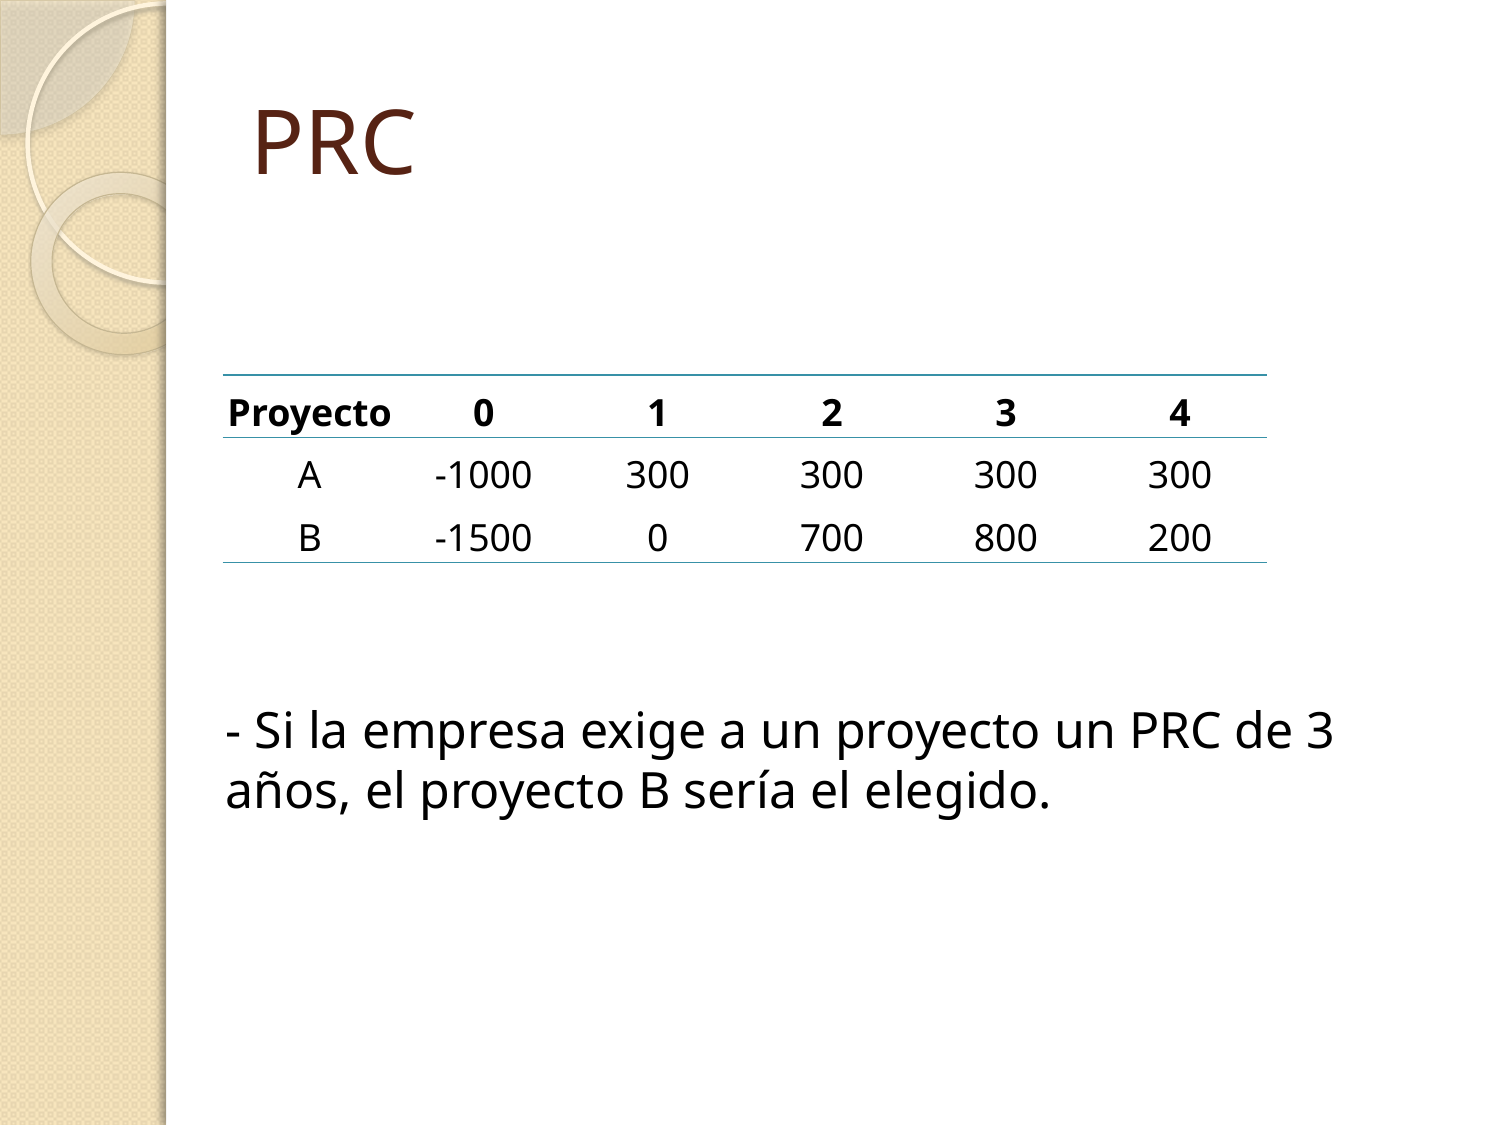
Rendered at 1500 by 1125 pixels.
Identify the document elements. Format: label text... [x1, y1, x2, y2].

table_header Proyecto [223, 376, 397, 437]
table_cell -1500 [397, 500, 571, 562]
table_cell A [223, 438, 397, 500]
table_header 4 [1093, 376, 1267, 437]
table_cell 200 [1093, 500, 1267, 562]
table_header 0 [397, 376, 571, 437]
table_cell -1000 [397, 438, 571, 500]
table_cell 300 [919, 438, 1093, 500]
table_cell 800 [919, 500, 1093, 562]
table_header 3 [919, 376, 1093, 437]
title PRC [235, 45, 1466, 233]
table_cell 700 [745, 500, 919, 562]
table_cell 0 [571, 500, 745, 562]
table_header 1 [571, 376, 745, 437]
table_cell B [223, 500, 397, 562]
table_cell 300 [571, 438, 745, 500]
table_cell 300 [745, 438, 919, 500]
text_box - Si la empresa exige a un proyecto un PRC de 3 años, el proyecto B sería el elegido. [210, 691, 1442, 827]
table_header 2 [745, 376, 919, 437]
table_cell 300 [1093, 438, 1267, 500]
